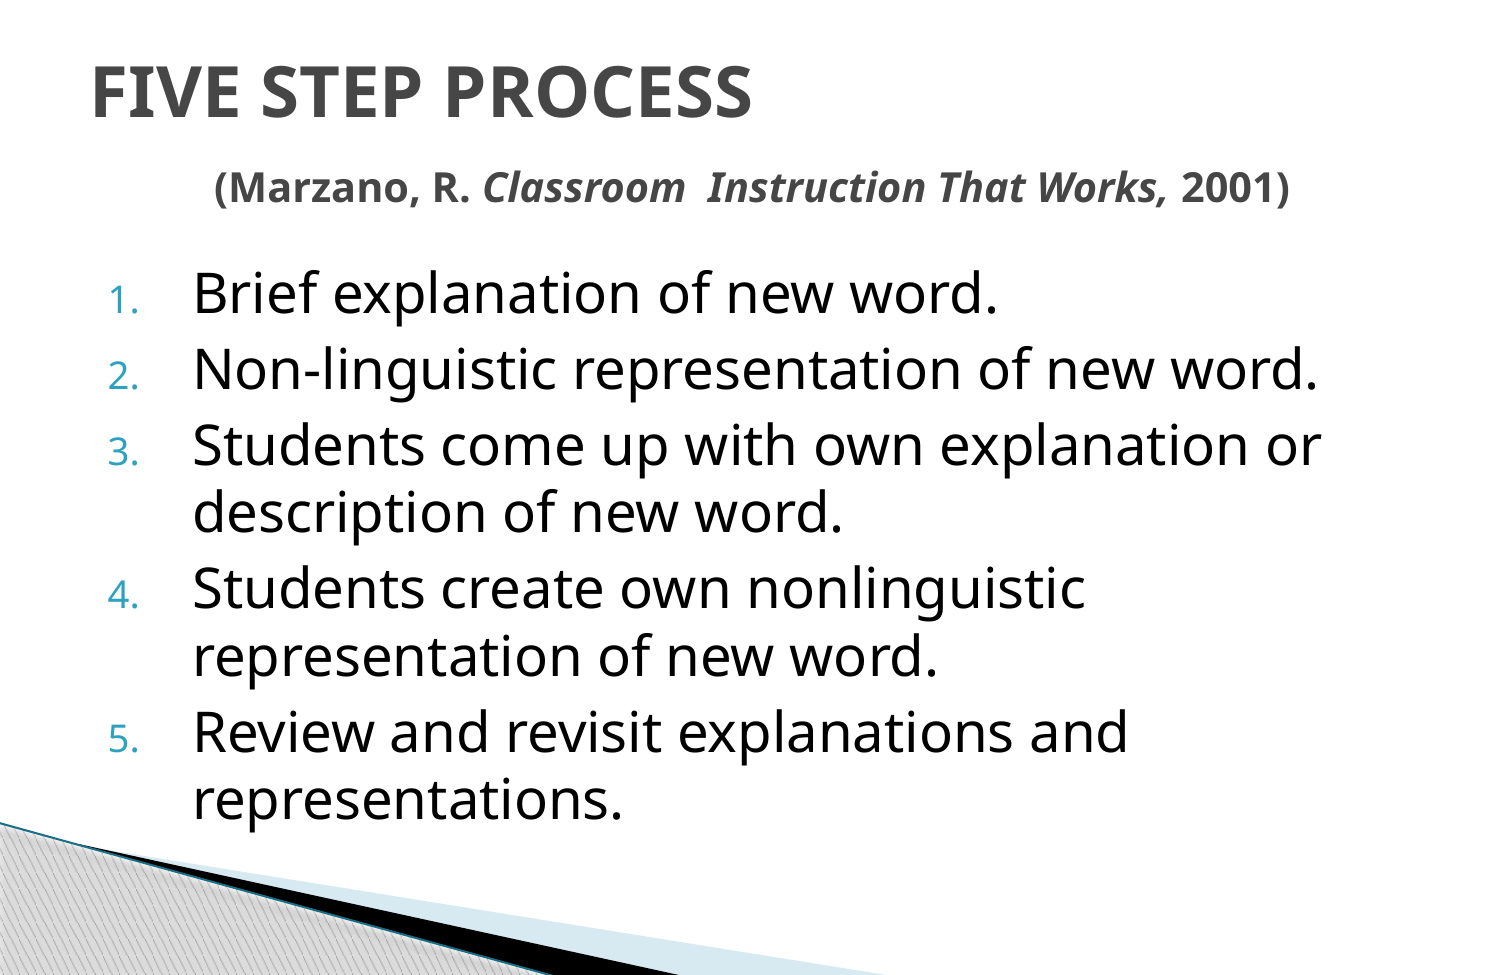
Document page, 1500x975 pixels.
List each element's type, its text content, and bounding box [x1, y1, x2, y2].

title FIVE STEP PROCESS (Marzano, R. Classroom Instruction That Works, 2001) [75, 37, 1500, 225]
list Brief explanation of new word. Non-linguistic representation of new word. Students come up with own explanation or description of new word. Students create own nonlinguistic representation of new word. Review and revisit explanations and representations. [74, 249, 1426, 855]
